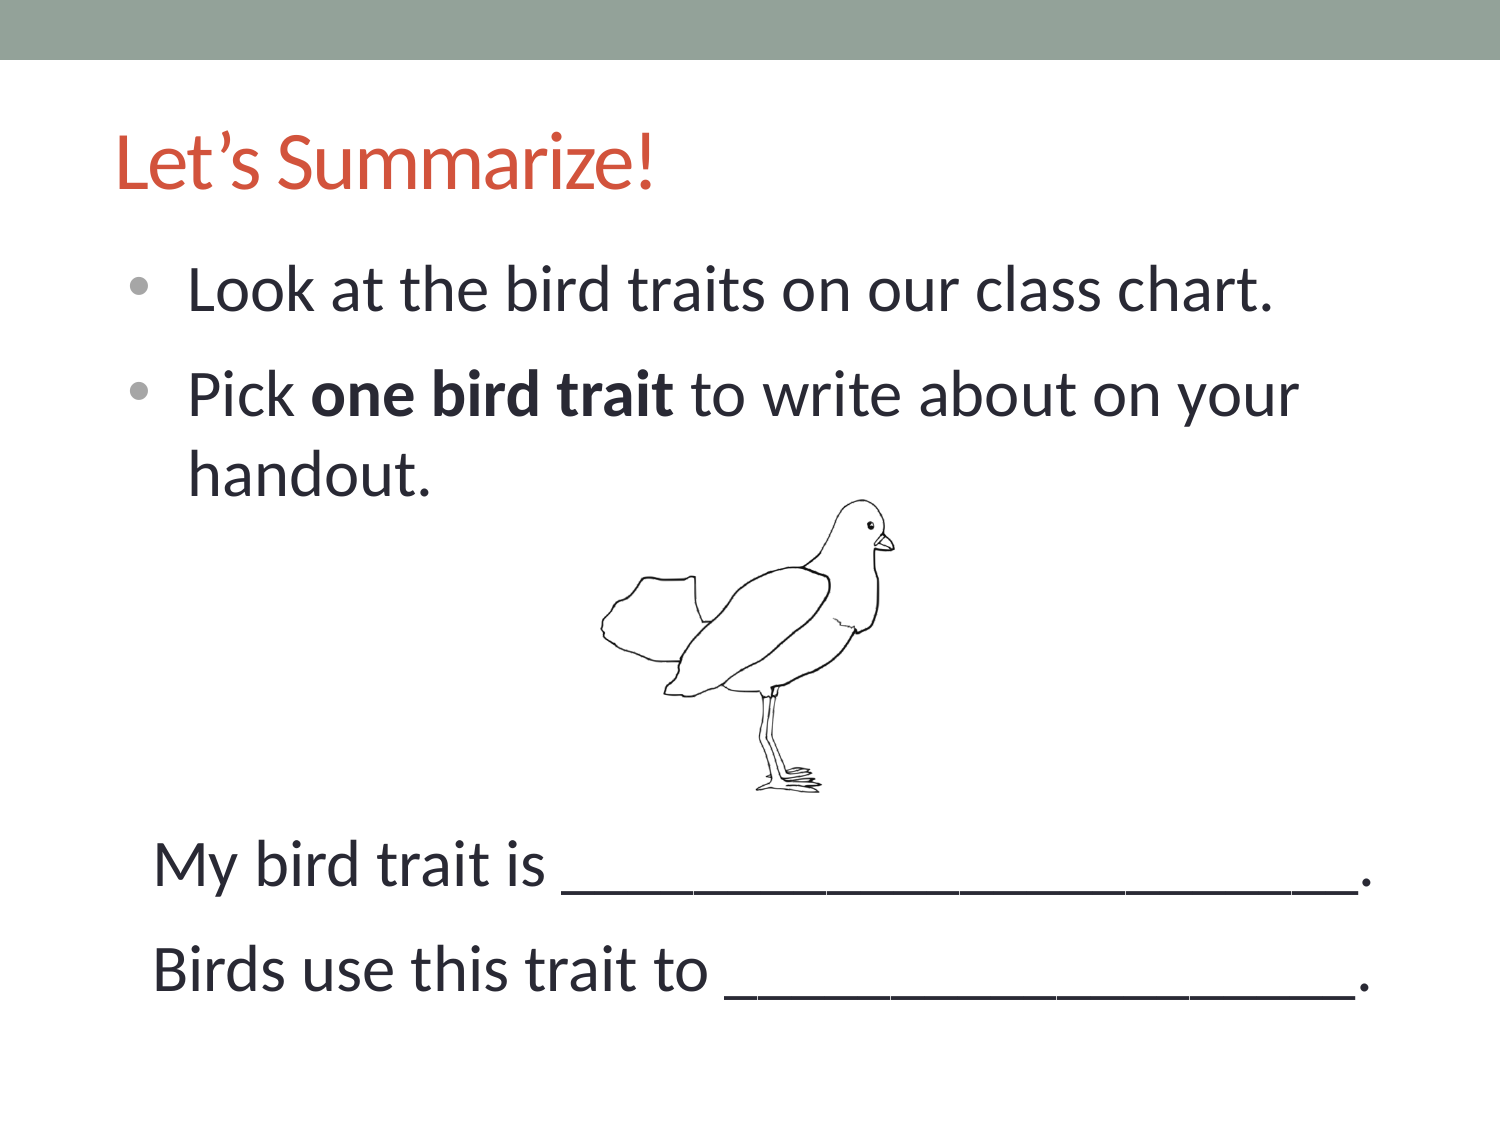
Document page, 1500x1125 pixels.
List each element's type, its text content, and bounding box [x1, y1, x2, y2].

text_box Look at the bird traits on our class chart. Pick one bird trait to write about on your handout. [112, 237, 1388, 518]
text_box My bird trait is ________________________. Birds use this trait to ___________________. [137, 812, 1400, 1058]
title Let’s Summarize! [99, 75, 1413, 238]
picture [599, 499, 895, 793]
